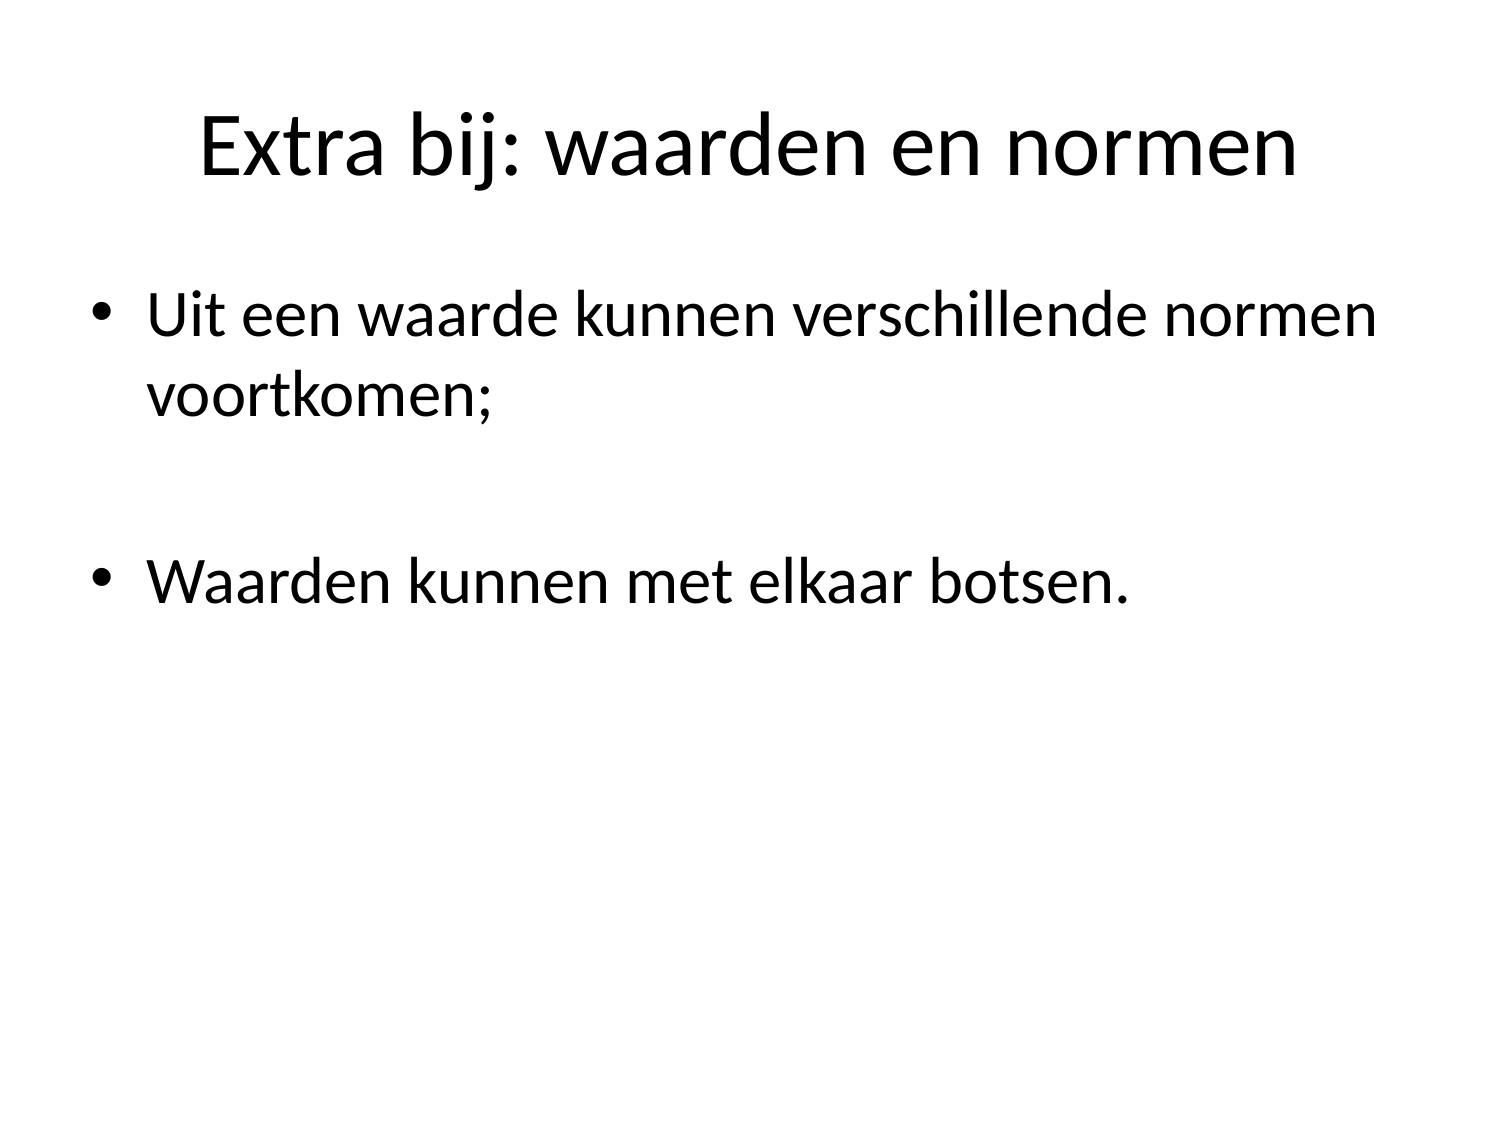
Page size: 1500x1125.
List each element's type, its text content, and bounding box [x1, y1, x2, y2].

title Extra bij: waarden en normen [75, 45, 1425, 233]
list Uit een waarde kunnen verschillende normen voortkomen; Waarden kunnen met elkaar botsen. [75, 262, 1425, 1005]
